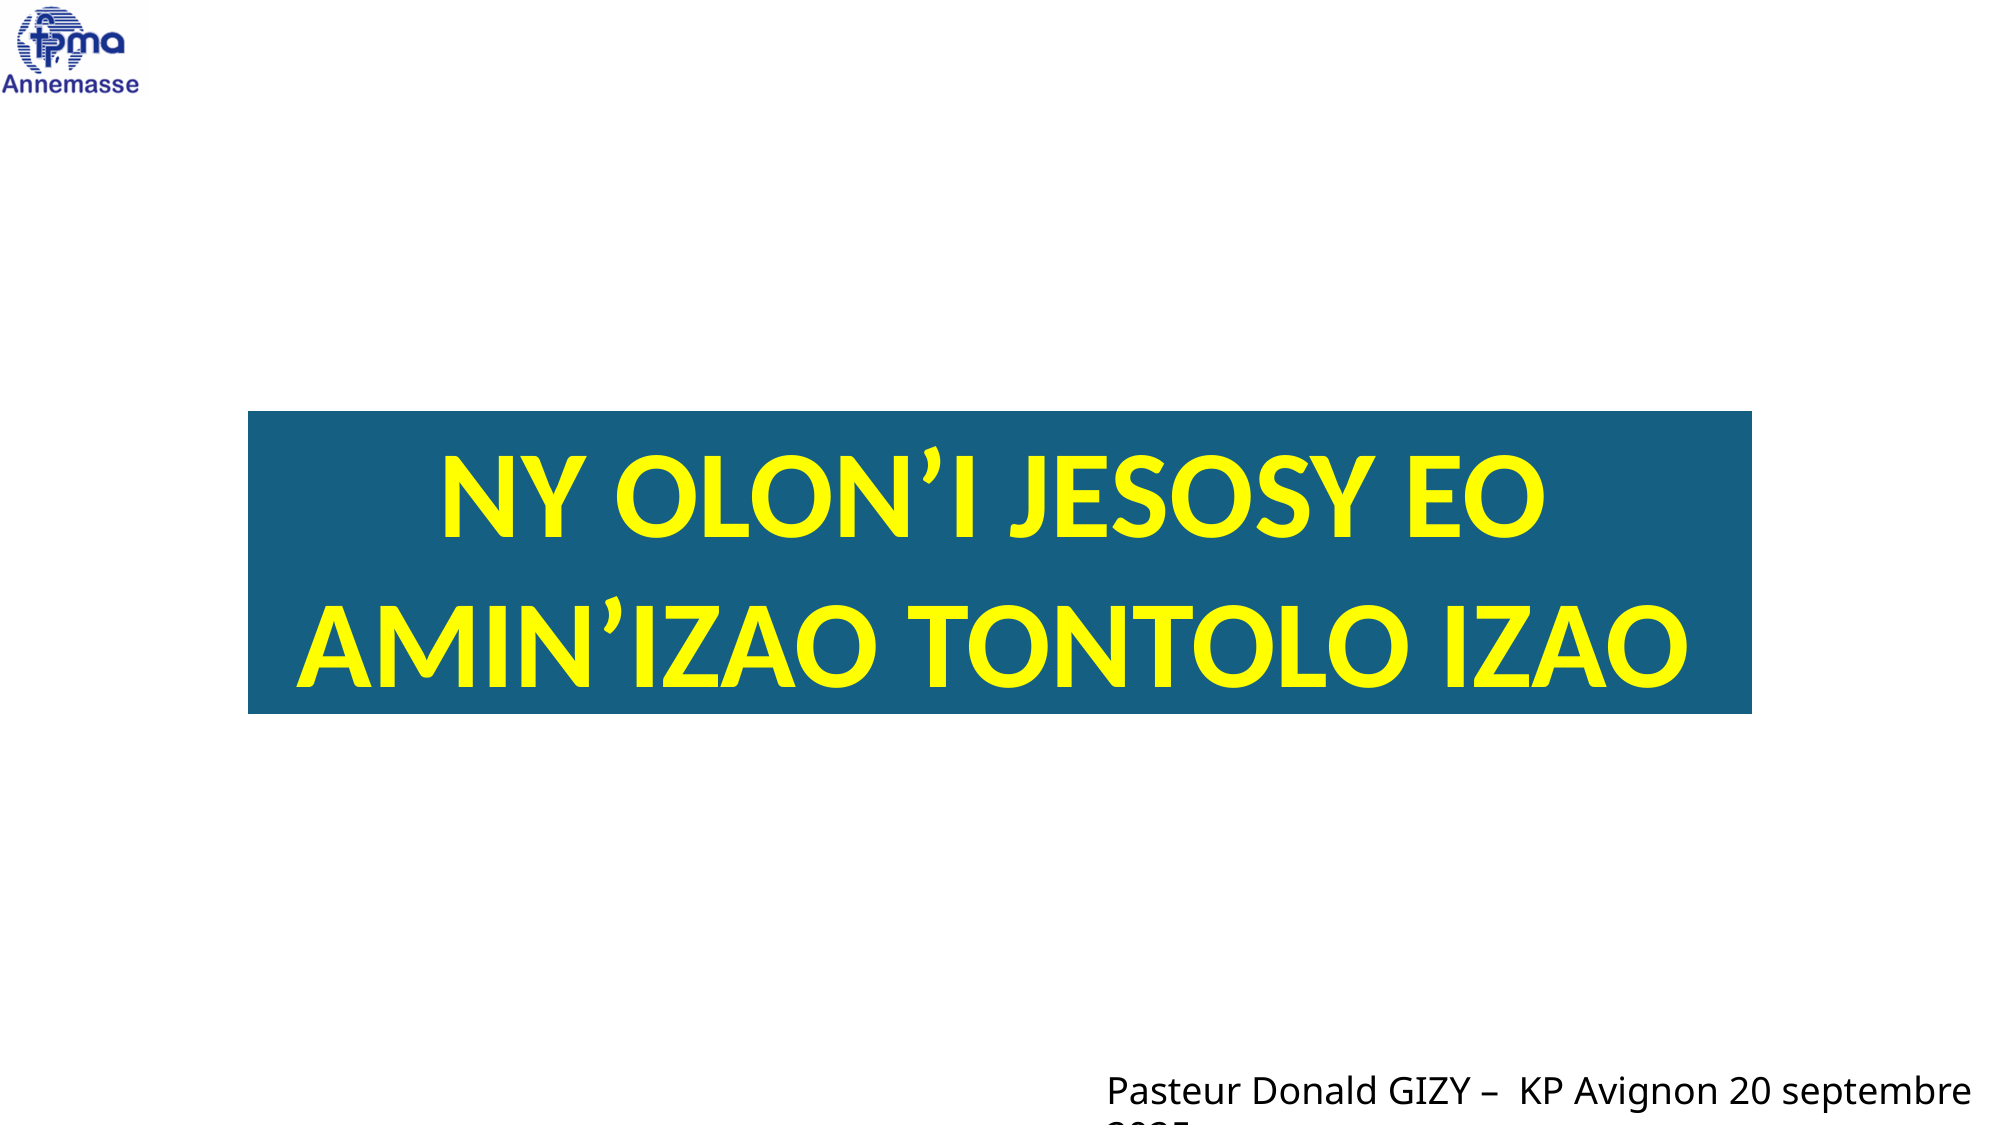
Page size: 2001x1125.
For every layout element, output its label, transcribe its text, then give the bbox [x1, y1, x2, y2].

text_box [183, 408, 1754, 717]
picture [0, 0, 149, 96]
text_box Pasteur Donald GIZY – KP Avignon 20 septembre 2025 [1091, 1059, 2000, 1125]
